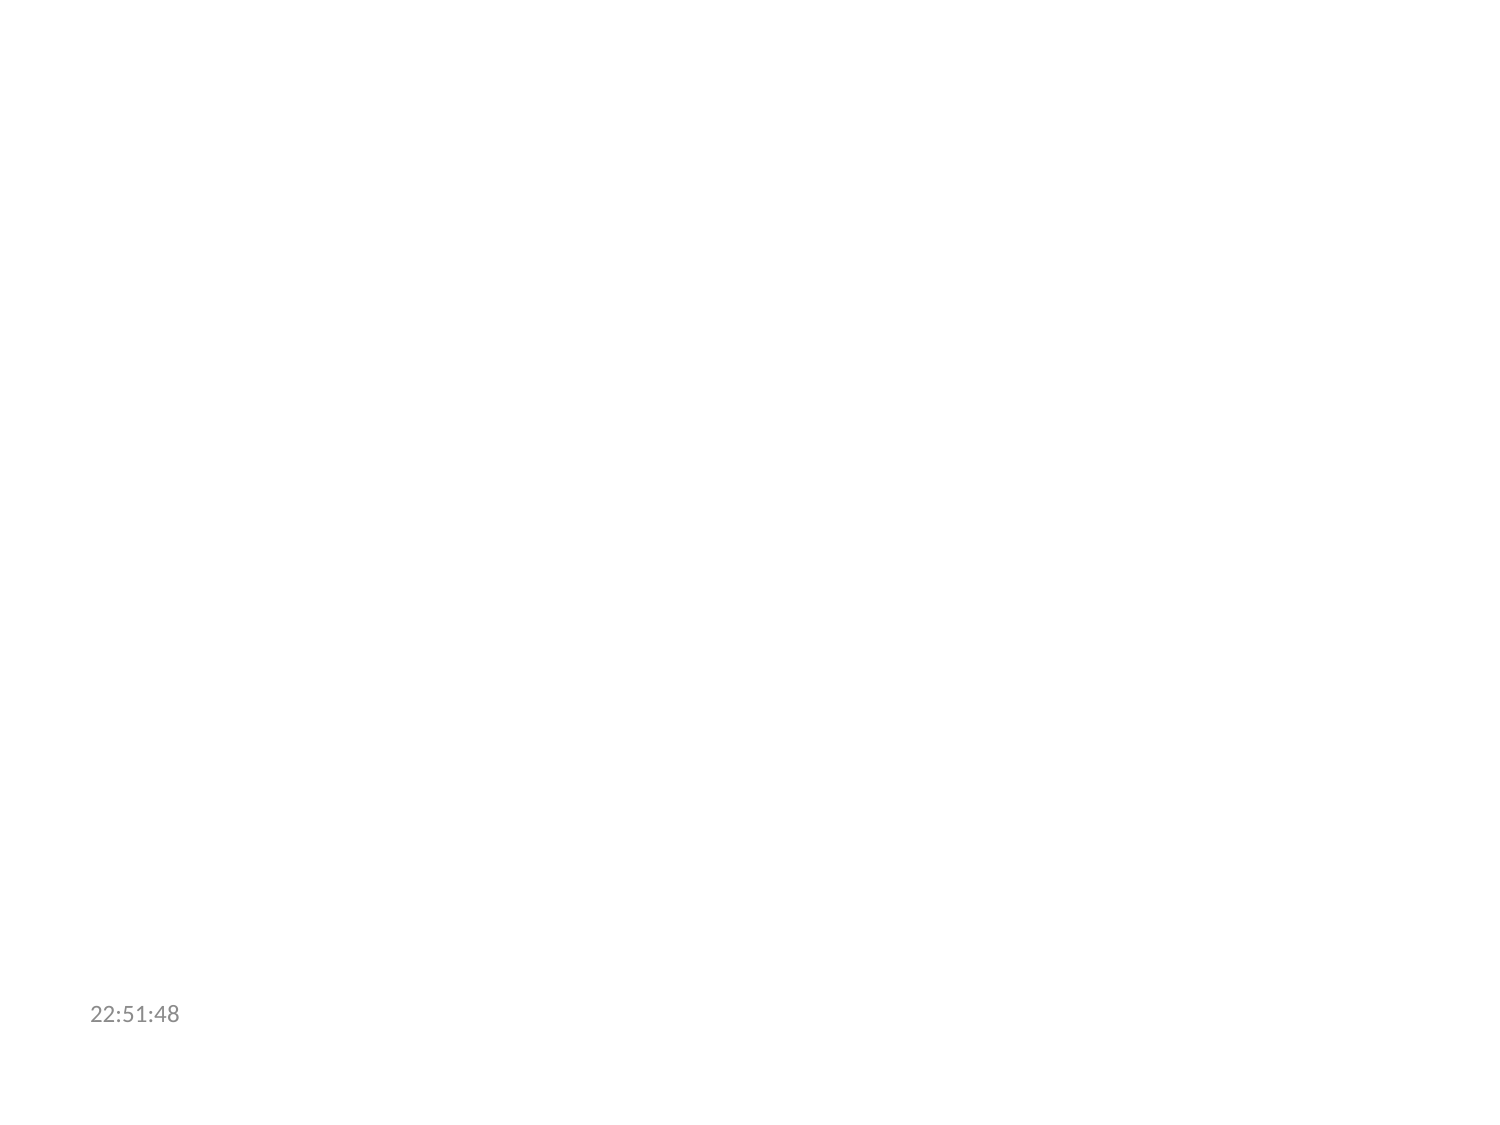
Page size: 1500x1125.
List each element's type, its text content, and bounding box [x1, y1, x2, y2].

text_box 15:35:09 [75, 982, 425, 1043]
